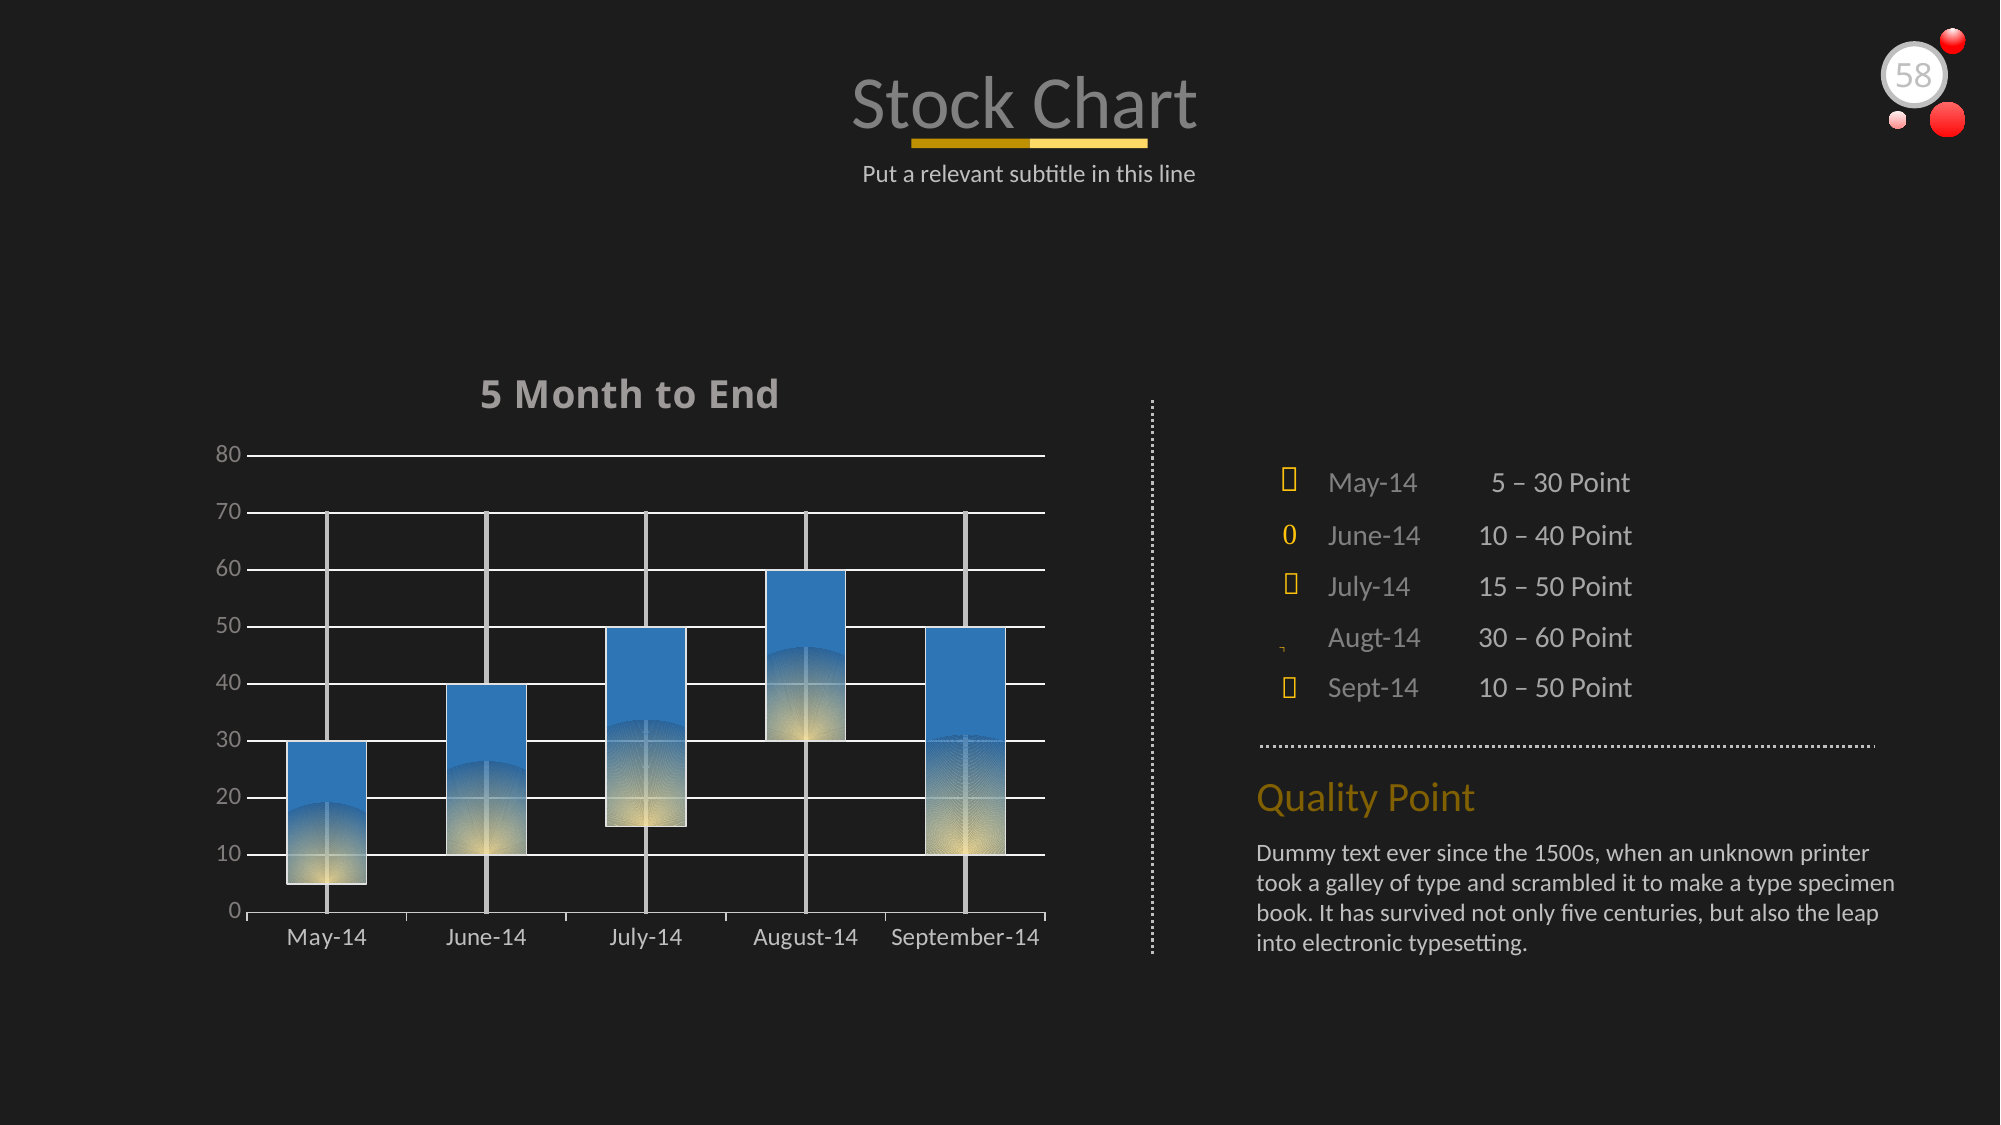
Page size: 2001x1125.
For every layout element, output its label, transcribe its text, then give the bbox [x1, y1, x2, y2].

text_box Sept-14 10 – 50 Point [1317, 661, 1874, 712]
text_box  [1262, 560, 1306, 605]
text_box Put a relevant subtitle in this line [792, 142, 1267, 202]
text_box Stock Chart [597, 1, 1454, 152]
text_box July-14 15 – 50 Point [1313, 559, 1874, 610]
text_box  [1262, 661, 1317, 712]
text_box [1876, 28, 1966, 138]
text_box  [1262, 618, 1301, 655]
text_box May-14 5 – 30 Point [1313, 455, 1874, 506]
text_box  [1260, 511, 1307, 558]
text_box  [1260, 455, 1303, 506]
text_box Augt-14 30 – 60 Point [1313, 610, 1874, 661]
text_box June-14 10 – 40 Point [1313, 508, 1874, 559]
text_box Quality Point Dummy text ever since the 1500s, when an unknown printer took a galley of type and scrambled it to make a type specimen book. It has survived not only five centuries, but also the leap into electronic typesetting. [1241, 761, 1930, 1025]
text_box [911, 138, 1148, 149]
chart [198, 333, 1063, 965]
